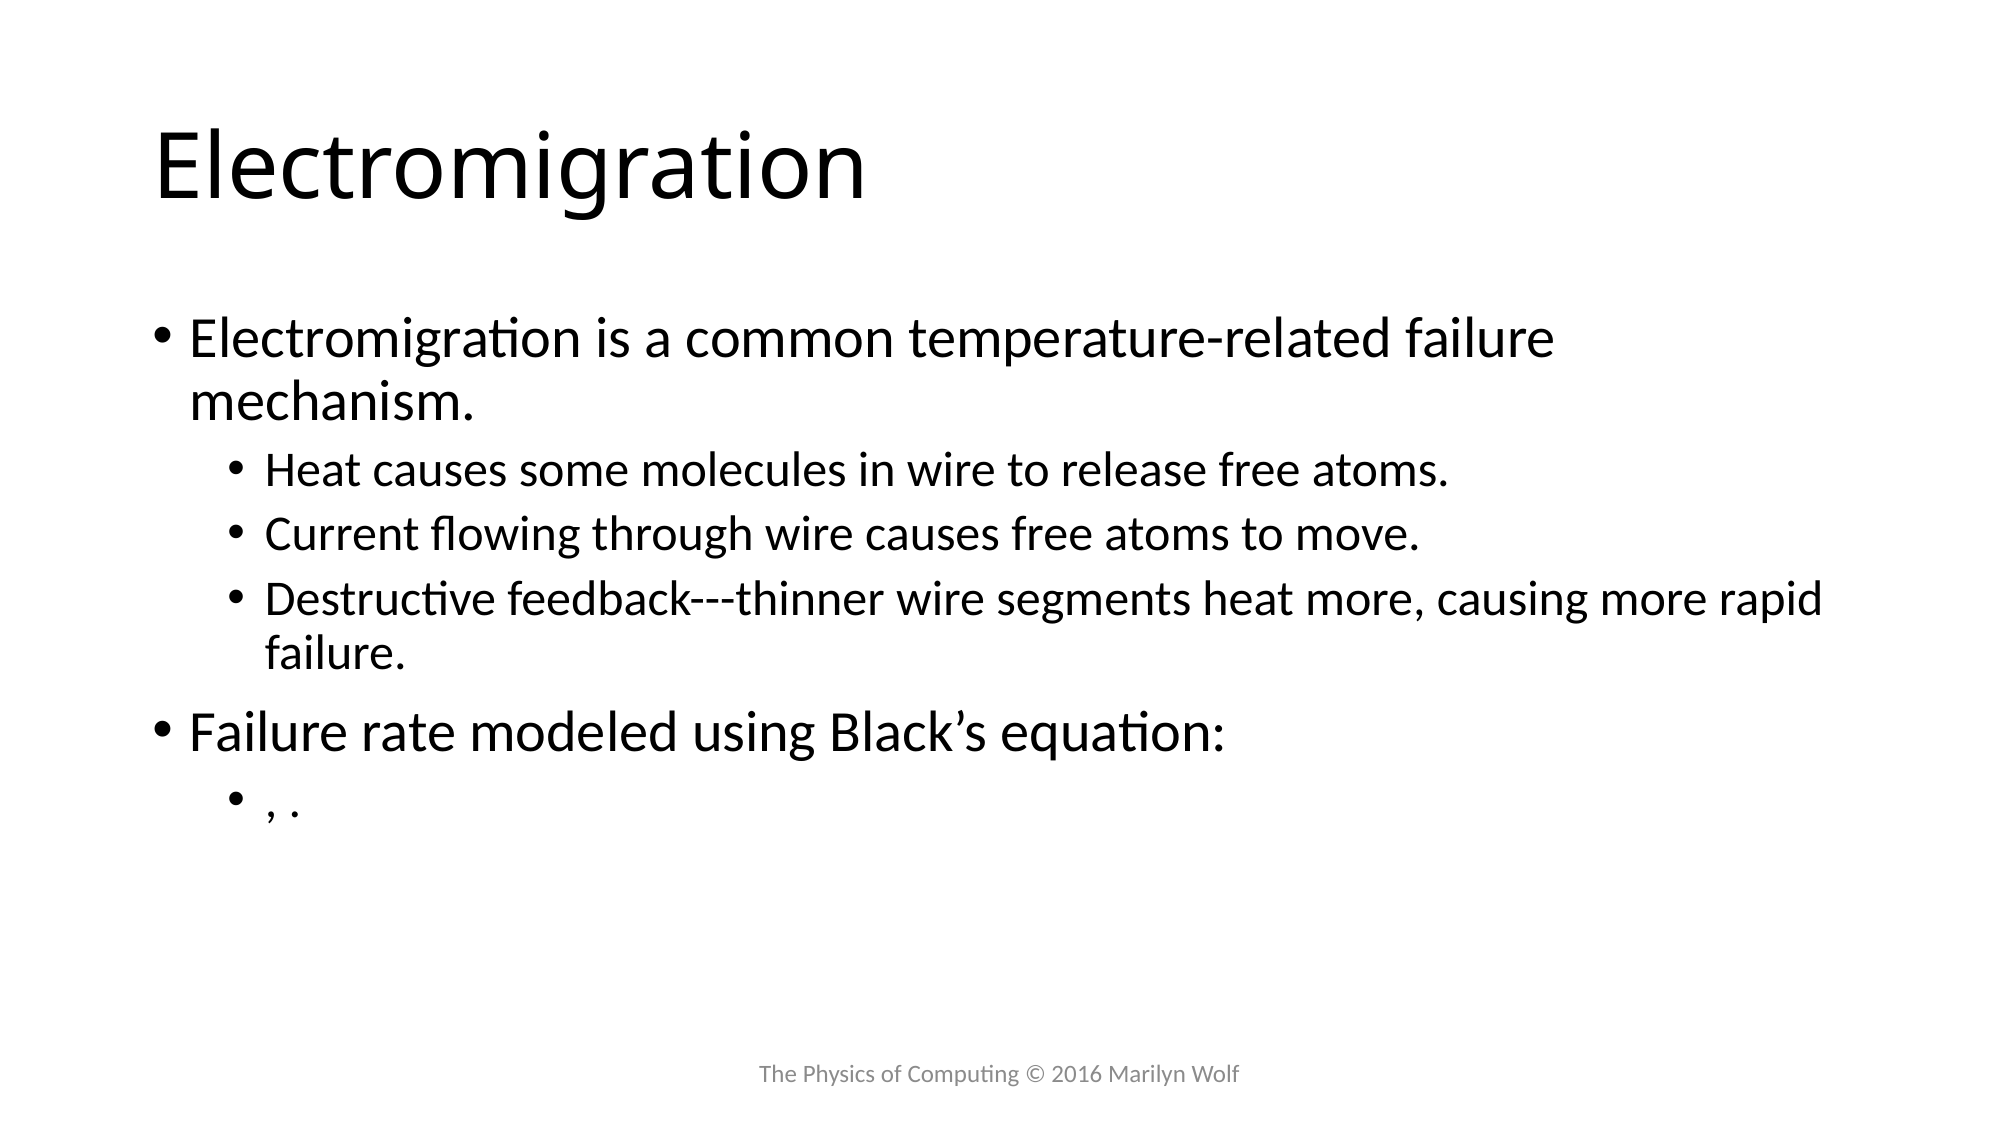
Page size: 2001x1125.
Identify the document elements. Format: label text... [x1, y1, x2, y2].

title Electromigration [137, 59, 1863, 278]
footer The Physics of Computing © 2016 Marilyn Wolf [662, 1042, 1338, 1103]
